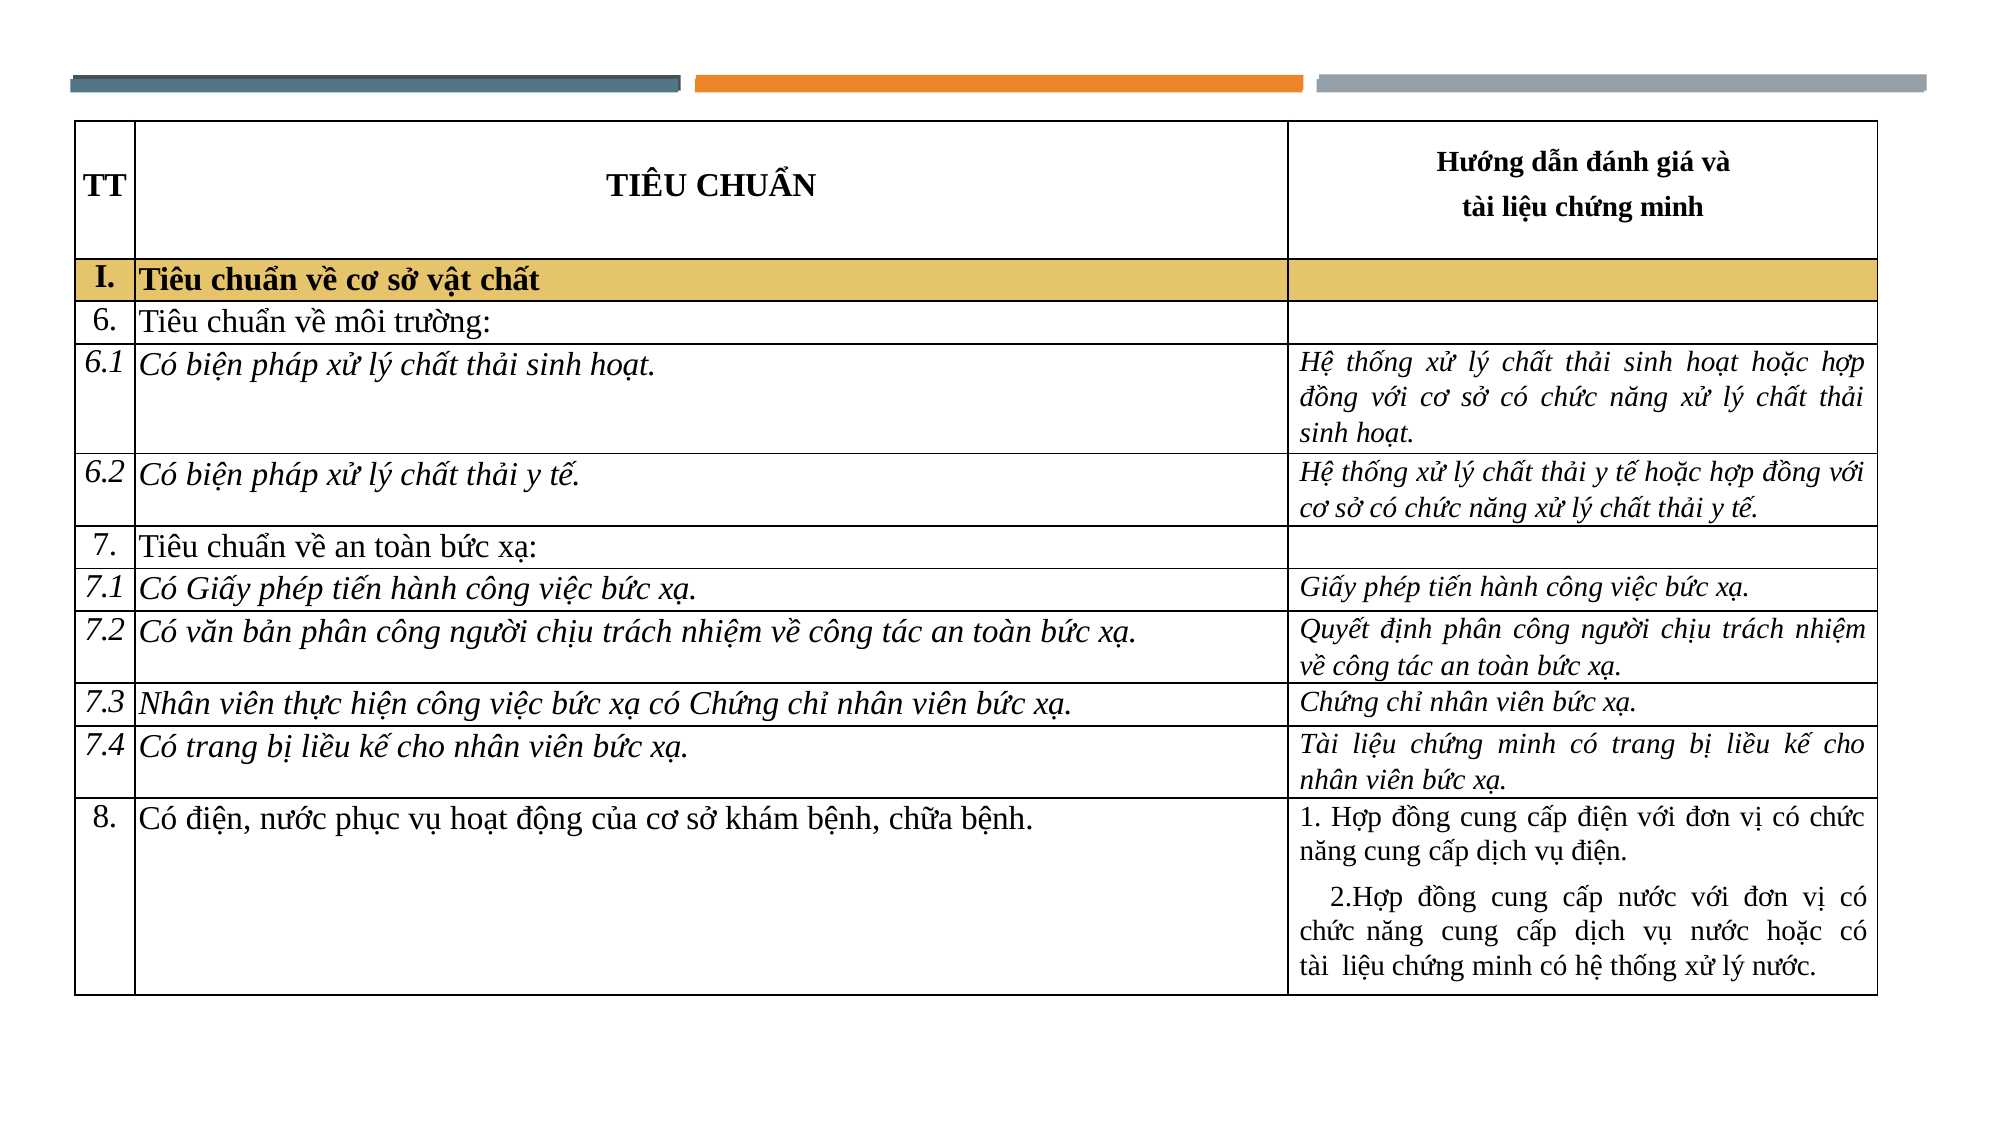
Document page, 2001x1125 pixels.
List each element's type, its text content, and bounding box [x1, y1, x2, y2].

table_cell 6. [76, 302, 134, 343]
table_cell Có Giấy phép tiến hành công việc bức xạ. [136, 569, 1287, 610]
table_cell 6.2 [76, 454, 134, 525]
table_cell Có điện, nước phục vụ hoạt động của cơ sở khám bệnh, chữa bệnh. [136, 799, 1287, 994]
table_header TT [76, 122, 134, 258]
table_cell Có trang bị liều kế cho nhân viên bức xạ. [136, 727, 1287, 797]
table_cell [1289, 260, 1877, 300]
table_cell 8. [76, 799, 134, 994]
table_cell Hệ thống xử lý chất thải sinh hoạt hoặc hợp đồng với cơ sở có chức năng xử lý chất thải sinh hoạt. [1289, 345, 1877, 453]
table_cell Hợp đồng cung cấp điện với đơn vị có chức năng cung cấp dịch vụ điện. Hợp đồng cung cấp nước với đơn vị có chức năng cung cấp dịch vụ nước hoặc có tài liệu chứng minh có hệ thống xử lý nước. [1289, 799, 1877, 994]
table_cell Tiêu chuẩn về cơ sở vật chất [136, 260, 1287, 300]
table_cell [1289, 527, 1877, 568]
table_cell Có biện pháp xử lý chất thải sinh hoạt. [136, 345, 1287, 453]
table_cell Tài liệu chứng minh có trang bị liều kế cho nhân viên bức xạ. [1289, 727, 1877, 797]
table_header Hướng dẫn đánh giá và tài liệu chứng minh [1289, 122, 1877, 258]
table_cell [1289, 302, 1877, 343]
table_cell Tiêu chuẩn về môi trường: [136, 302, 1287, 343]
table_cell Hệ thống xử lý chất thải y tế hoặc hợp đồng với cơ sở có chức năng xử lý chất thải y tế. [1289, 454, 1877, 525]
table_cell 7. [76, 527, 134, 568]
table_cell Tiêu chuẩn về an toàn bức xạ: [136, 527, 1287, 568]
table_cell Quyết định phân công người chịu trách nhiệm về công tác an toàn bức xạ. [1289, 612, 1877, 682]
table_cell Chứng chỉ nhân viên bức xạ. [1289, 684, 1877, 725]
table_cell 7.4 [76, 727, 134, 797]
table_cell Có văn bản phân công người chịu trách nhiệm về công tác an toàn bức xạ. [136, 612, 1287, 682]
table_cell 7.3 [76, 684, 134, 725]
table_cell Nhân viên thực hiện công việc bức xạ có Chứng chỉ nhân viên bức xạ. [136, 684, 1287, 725]
table_cell 7.1 [76, 569, 134, 610]
table_cell 6.1 [76, 345, 134, 453]
table_cell Giấy phép tiến hành công việc bức xạ. [1289, 569, 1877, 610]
table_cell I. [76, 260, 134, 300]
table_cell 7.2 [76, 612, 134, 682]
table_cell Có biện pháp xử lý chất thải y tế. [136, 454, 1287, 525]
table_header TIÊU CHUẨN [136, 122, 1287, 258]
